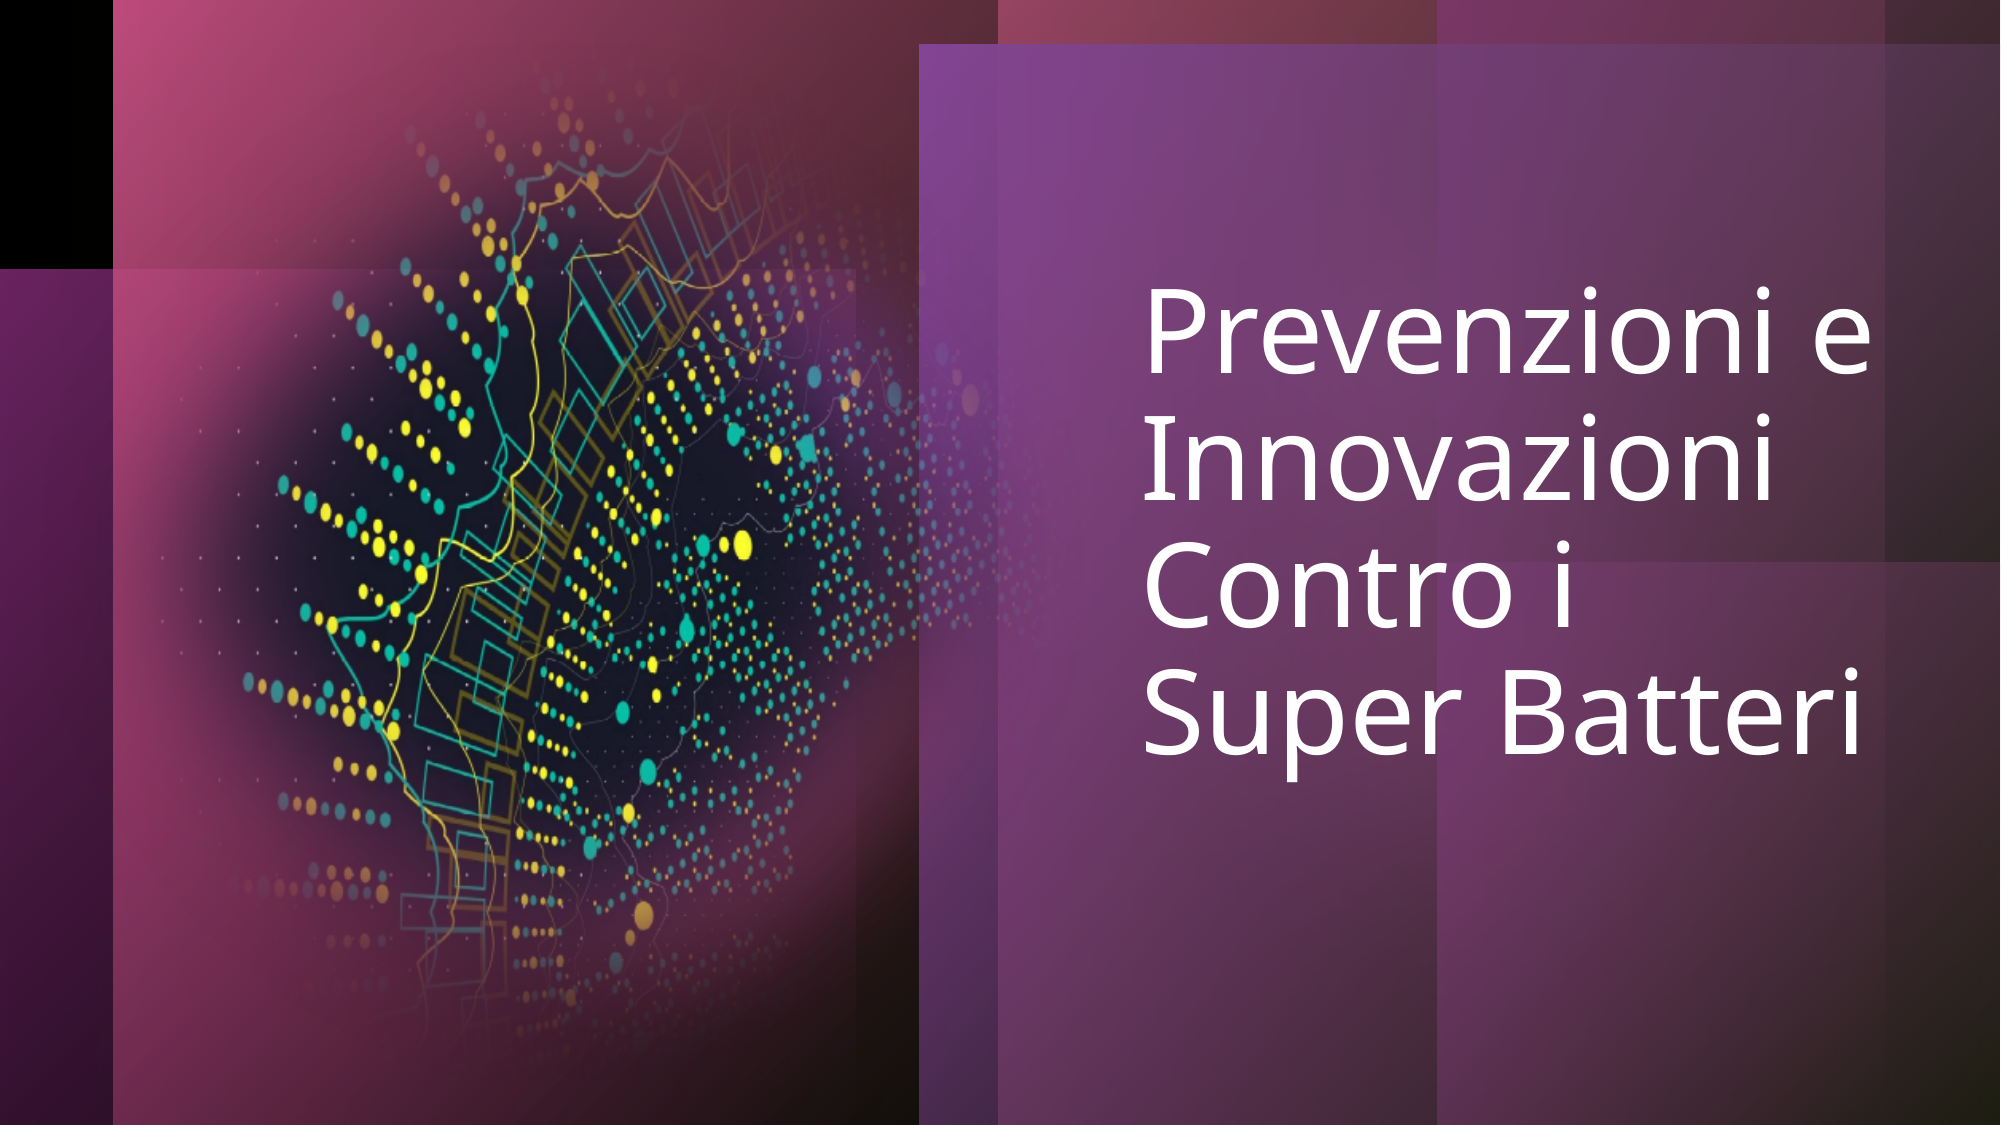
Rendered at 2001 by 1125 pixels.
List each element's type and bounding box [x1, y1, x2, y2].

text_box [1125, 0, 2000, 1125]
picture [0, 0, 1125, 1125]
